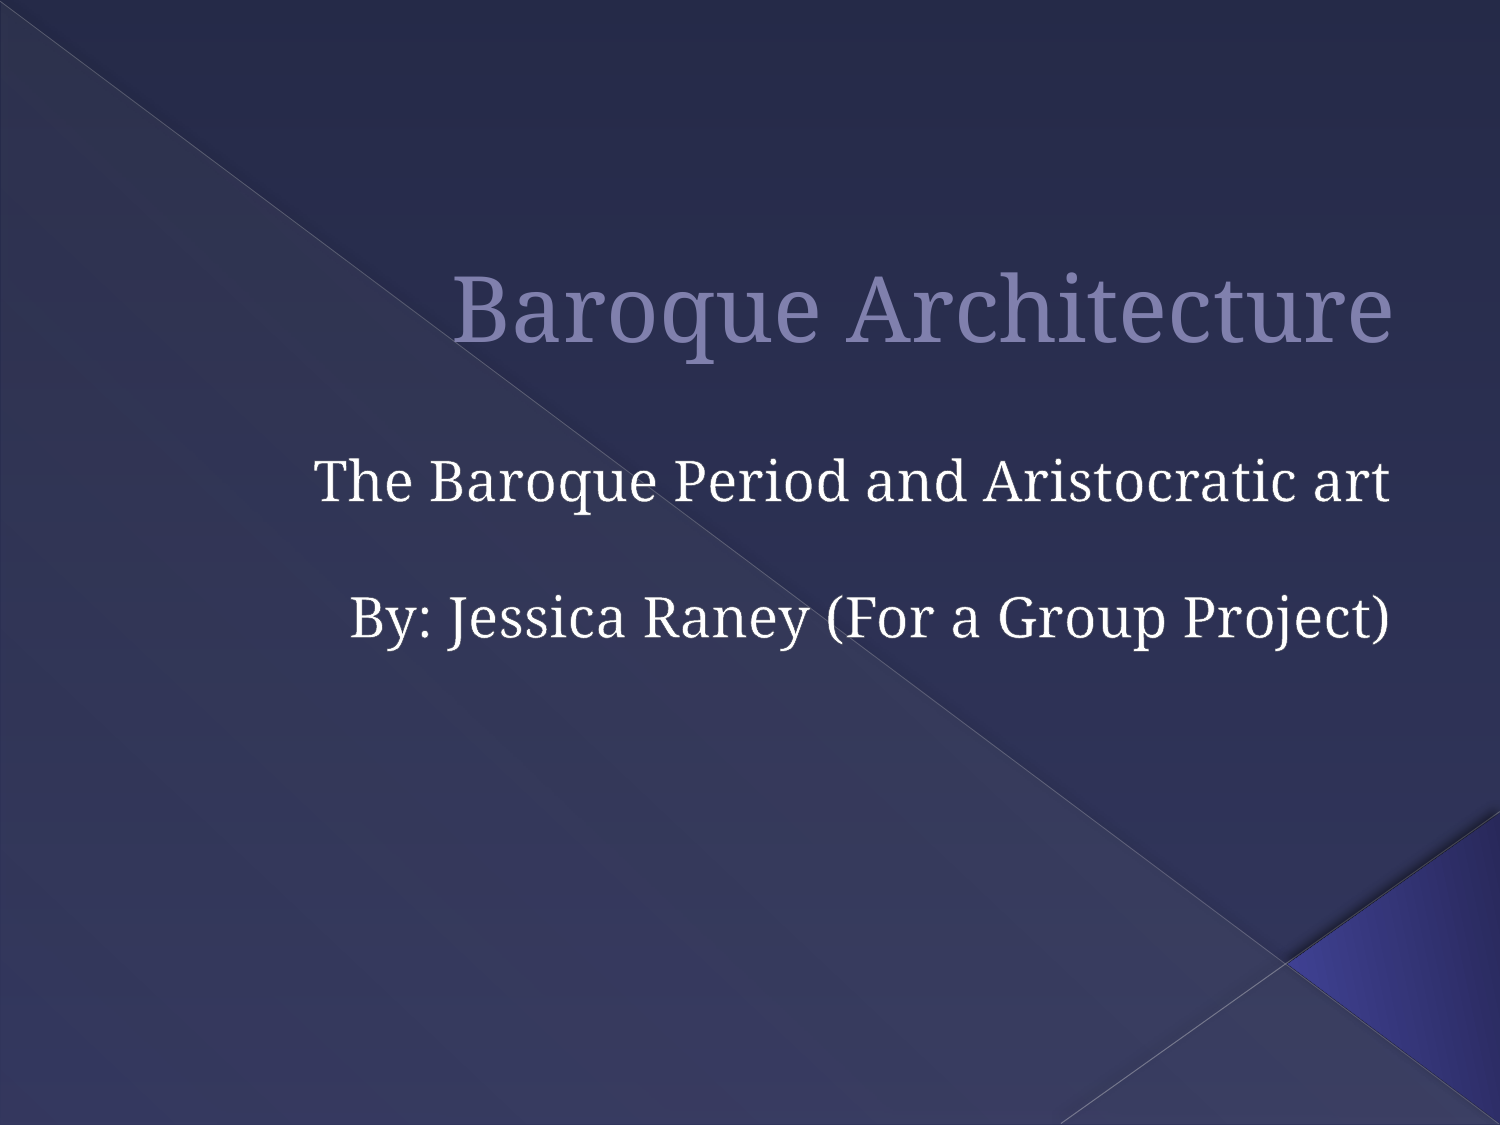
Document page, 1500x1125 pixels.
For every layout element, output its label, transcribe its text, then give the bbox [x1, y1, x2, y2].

subtitle The Baroque Period and Aristocratic art By: Jessica Raney (For a Group Project) [88, 369, 1412, 657]
title Baroque Architecture [88, 127, 1412, 369]
